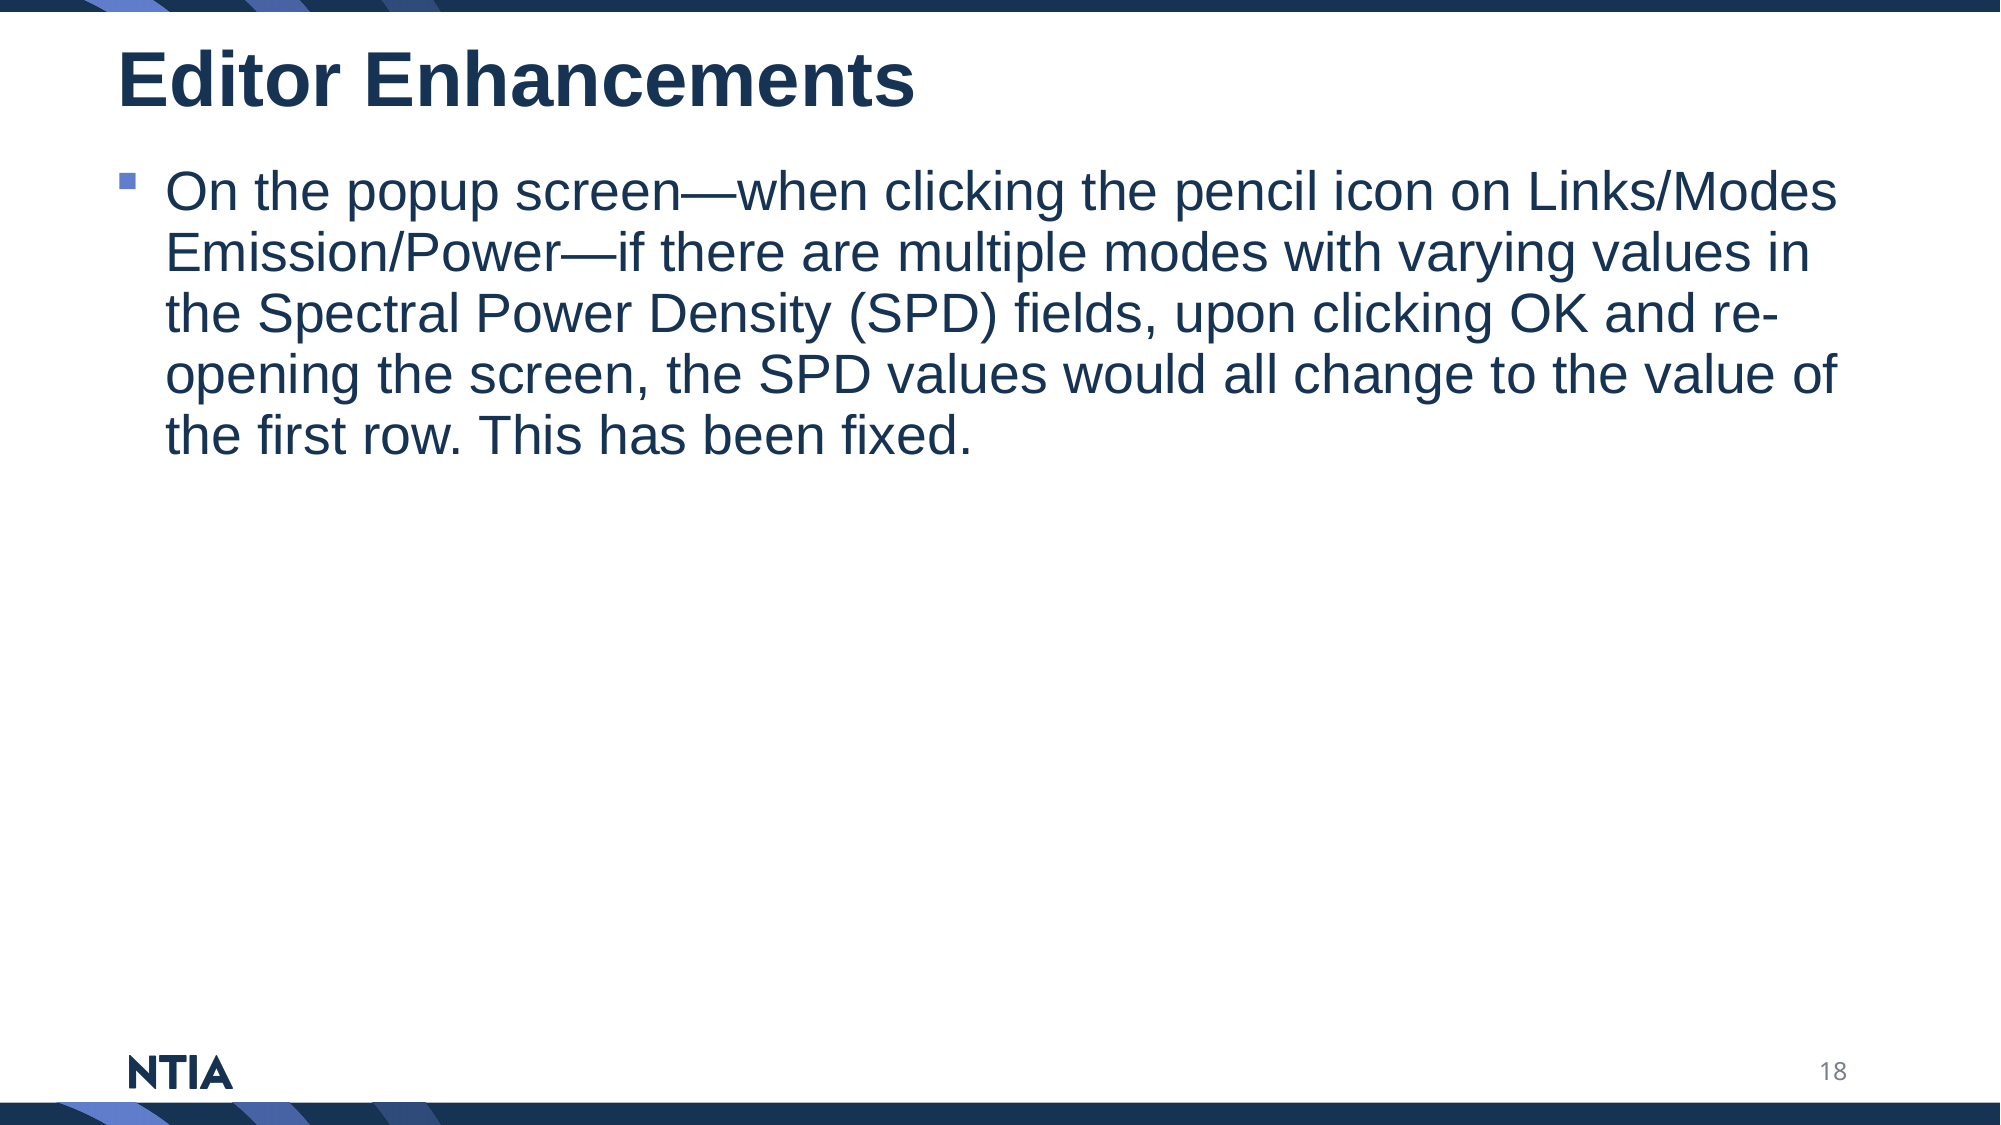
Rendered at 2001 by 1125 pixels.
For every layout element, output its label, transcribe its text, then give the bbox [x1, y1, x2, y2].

picture [129, 1055, 233, 1089]
slide_number 18 [1412, 1042, 1863, 1103]
picture [0, 1102, 471, 1125]
picture [0, 0, 471, 12]
list On the popup screen—when clicking the pencil icon on Links/Modes Emission/Power—if there are multiple modes with varying values in the Spectral Power Density (SPD) fields, upon clicking OK and re-opening the screen, the SPD values would all change to the value of the first row. This has been fixed. [99, 152, 1879, 1029]
title Editor Enhancements [99, 14, 938, 139]
